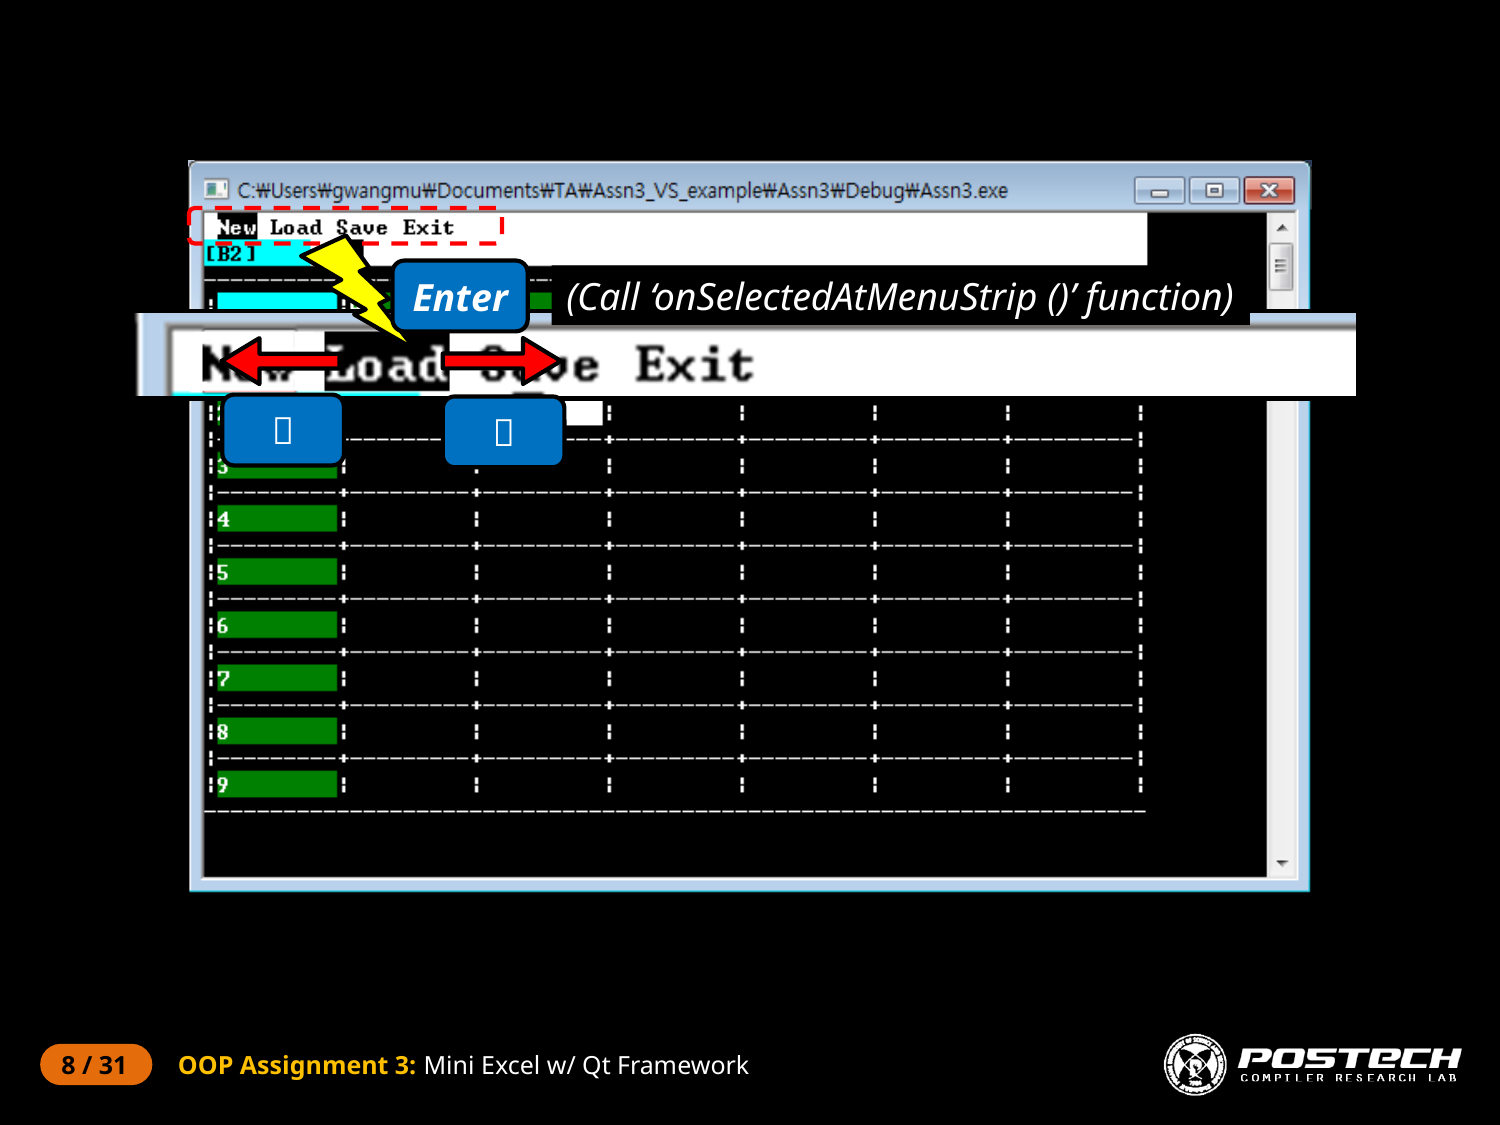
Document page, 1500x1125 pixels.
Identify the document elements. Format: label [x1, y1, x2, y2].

picture [133, 160, 1357, 894]
picture [1227, 1048, 1474, 1094]
